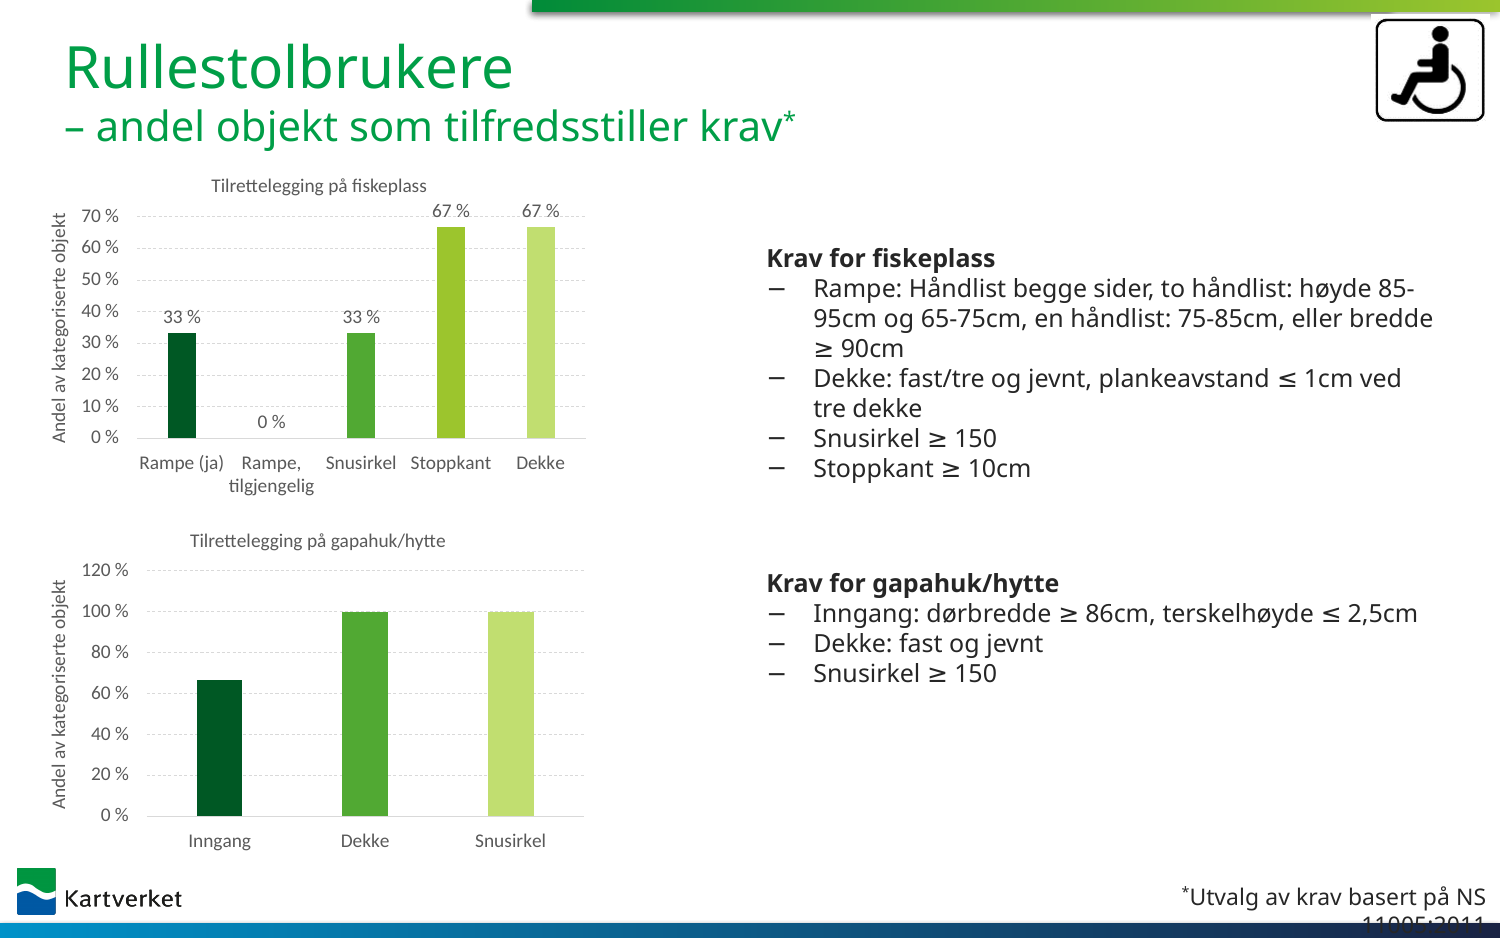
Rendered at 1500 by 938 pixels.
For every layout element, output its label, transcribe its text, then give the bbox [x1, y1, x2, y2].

text_box Krav for fiskeplass Rampe: Håndlist begge sider, to håndlist: høyde 85-95cm og 65-75cm, en håndlist: 75-85cm, eller bredde ≥ 90cm Dekke: fast/tre og jevnt, plankeavstand ≤ 1cm ved tre dekke Snusirkel ≥ 150 Stoppkant ≥ 10cm [751, 235, 1452, 490]
text_box Rullestolbrukere – andel objekt som tilfredsstiller krav* [49, 29, 1431, 158]
text_box *Utvalg av krav basert på NS 11005:2011 [1068, 873, 1500, 938]
picture [41, 520, 595, 859]
picture [41, 166, 597, 505]
picture [1371, 13, 1491, 127]
text_box Krav for gapahuk/hytte Inngang: dørbredde ≥ 86cm, terskelhøyde ≤ 2,5cm Dekke: fast og jevnt Snusirkel ≥ 150 [751, 560, 1452, 695]
